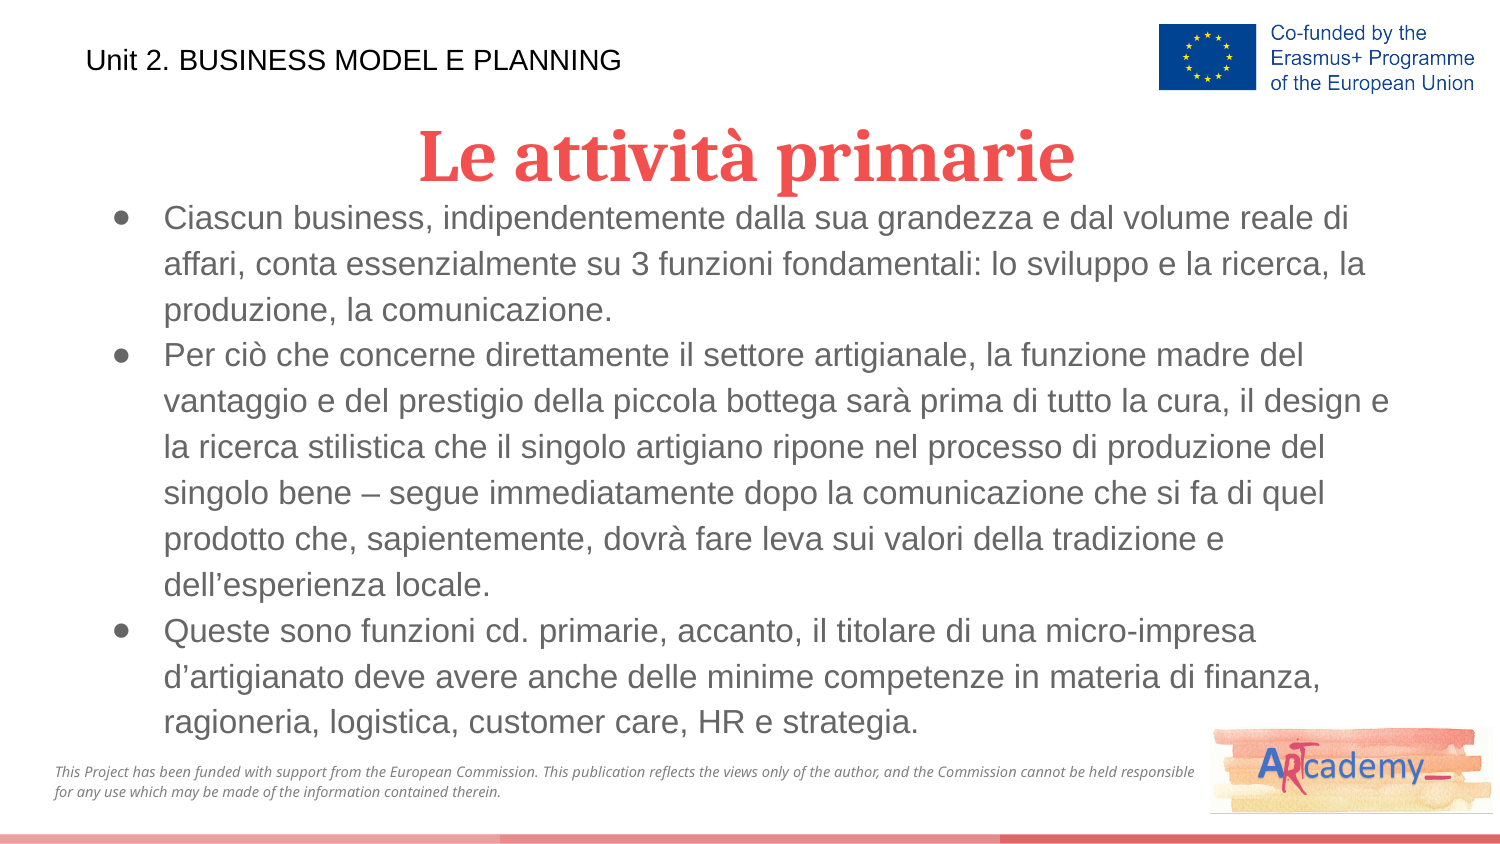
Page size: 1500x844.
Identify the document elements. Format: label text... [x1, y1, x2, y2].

text_box This Project has been funded with support from the European Commission. This publication reflects the views only of the author, and the Commission cannot be held responsible for any use which may be made of the information contained therein. [39, 754, 1205, 799]
picture [1210, 709, 1493, 844]
text_box Unit 2. BUSINESS MODEL E PLANNING [70, 33, 750, 84]
title Le attività primarie [9, 84, 1487, 212]
list Ciascun business, indipendentemente dalla sua grandezza e dal volume reale di affari, conta essenzialmente su 3 funzioni fondamentali: lo sviluppo e la ricerca, la produzione, la comunicazione. Per ciò che concerne direttamente il settore artigianale, la funzione madre del vantaggio e del prestigio della piccola bottega sarà prima di tutto la cura, il design e la ricerca stilistica che il singolo artigiano ripone nel processo di produzione del singolo bene – segue immediatamente dopo la comunicazione che si fa di quel prodotto che, sapientemente, dovrà fare leva sui valori della tradizione e dell’esperienza locale. Queste sono funzioni cd. primarie, accanto, il titolare di una micro-impresa d’artigianato deve avere anche delle minime competenze in materia di finanza, ragioneria, logistica, customer care, HR e strategia. [73, 174, 1423, 688]
picture [1158, 24, 1474, 94]
